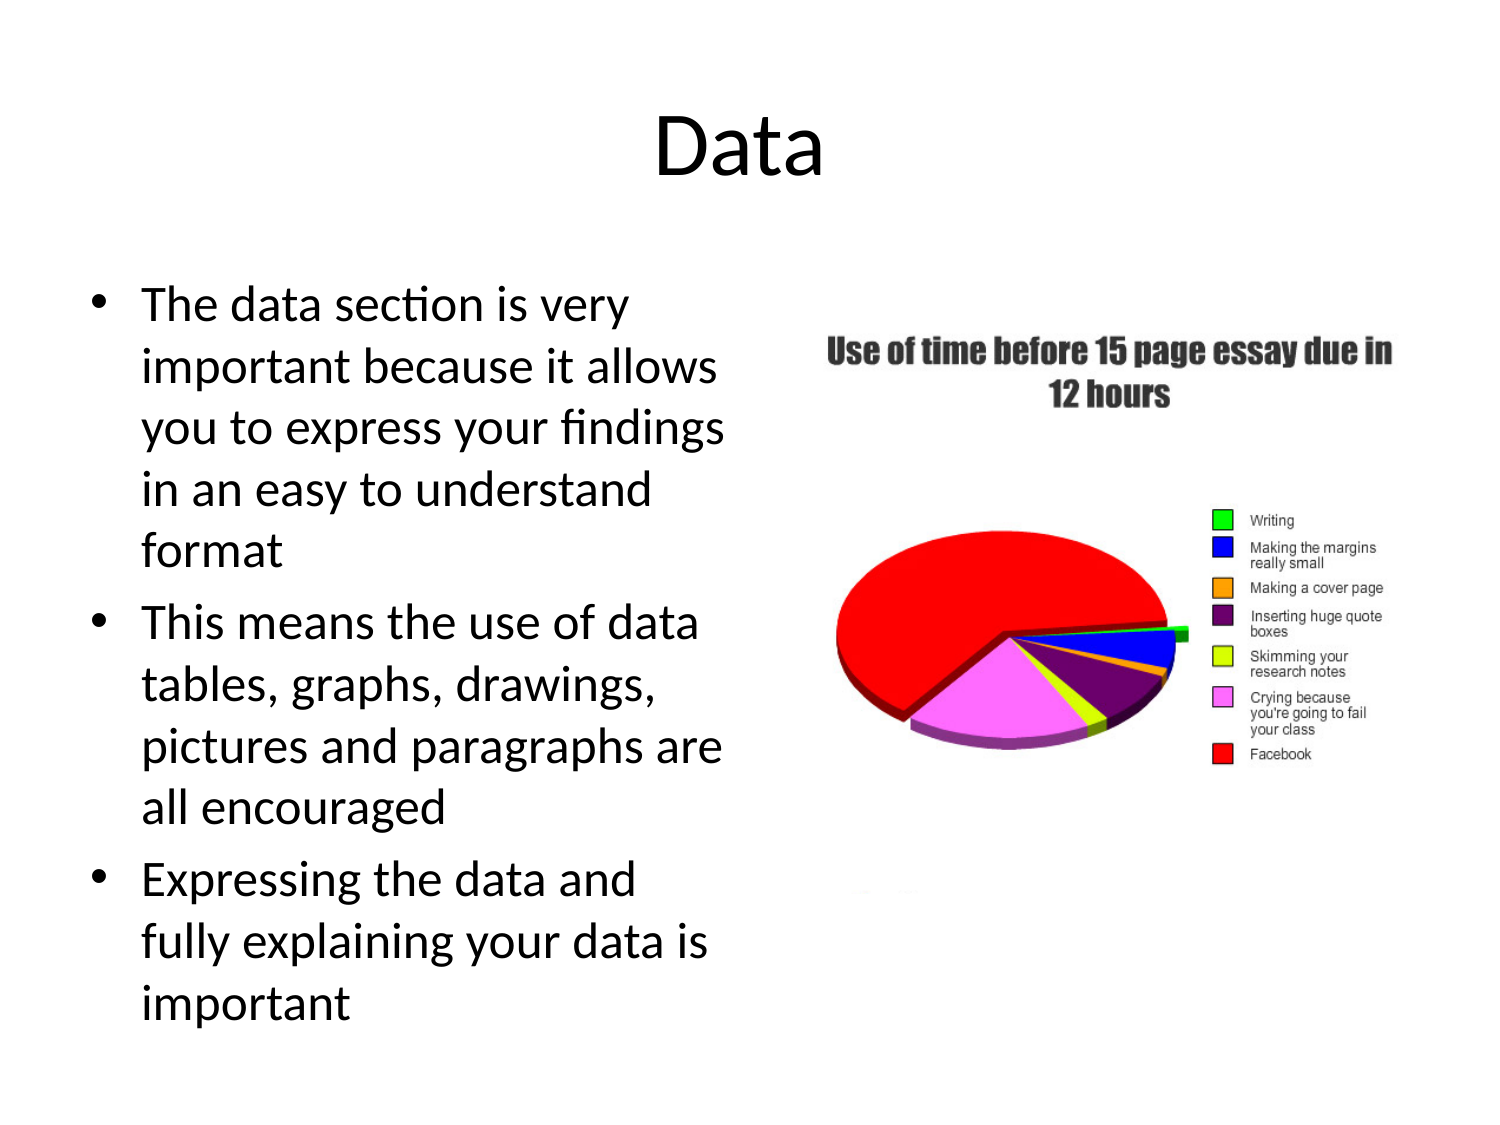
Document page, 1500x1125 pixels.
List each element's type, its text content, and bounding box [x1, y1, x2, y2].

title Data [75, 45, 1425, 233]
picture [748, 324, 1462, 895]
list The data section is very important because it allows you to express your findings in an easy to understand format This means the use of data tables, graphs, drawings, pictures and paragraphs are all encouraged Expressing the data and fully explaining your data is important [75, 262, 750, 1050]
